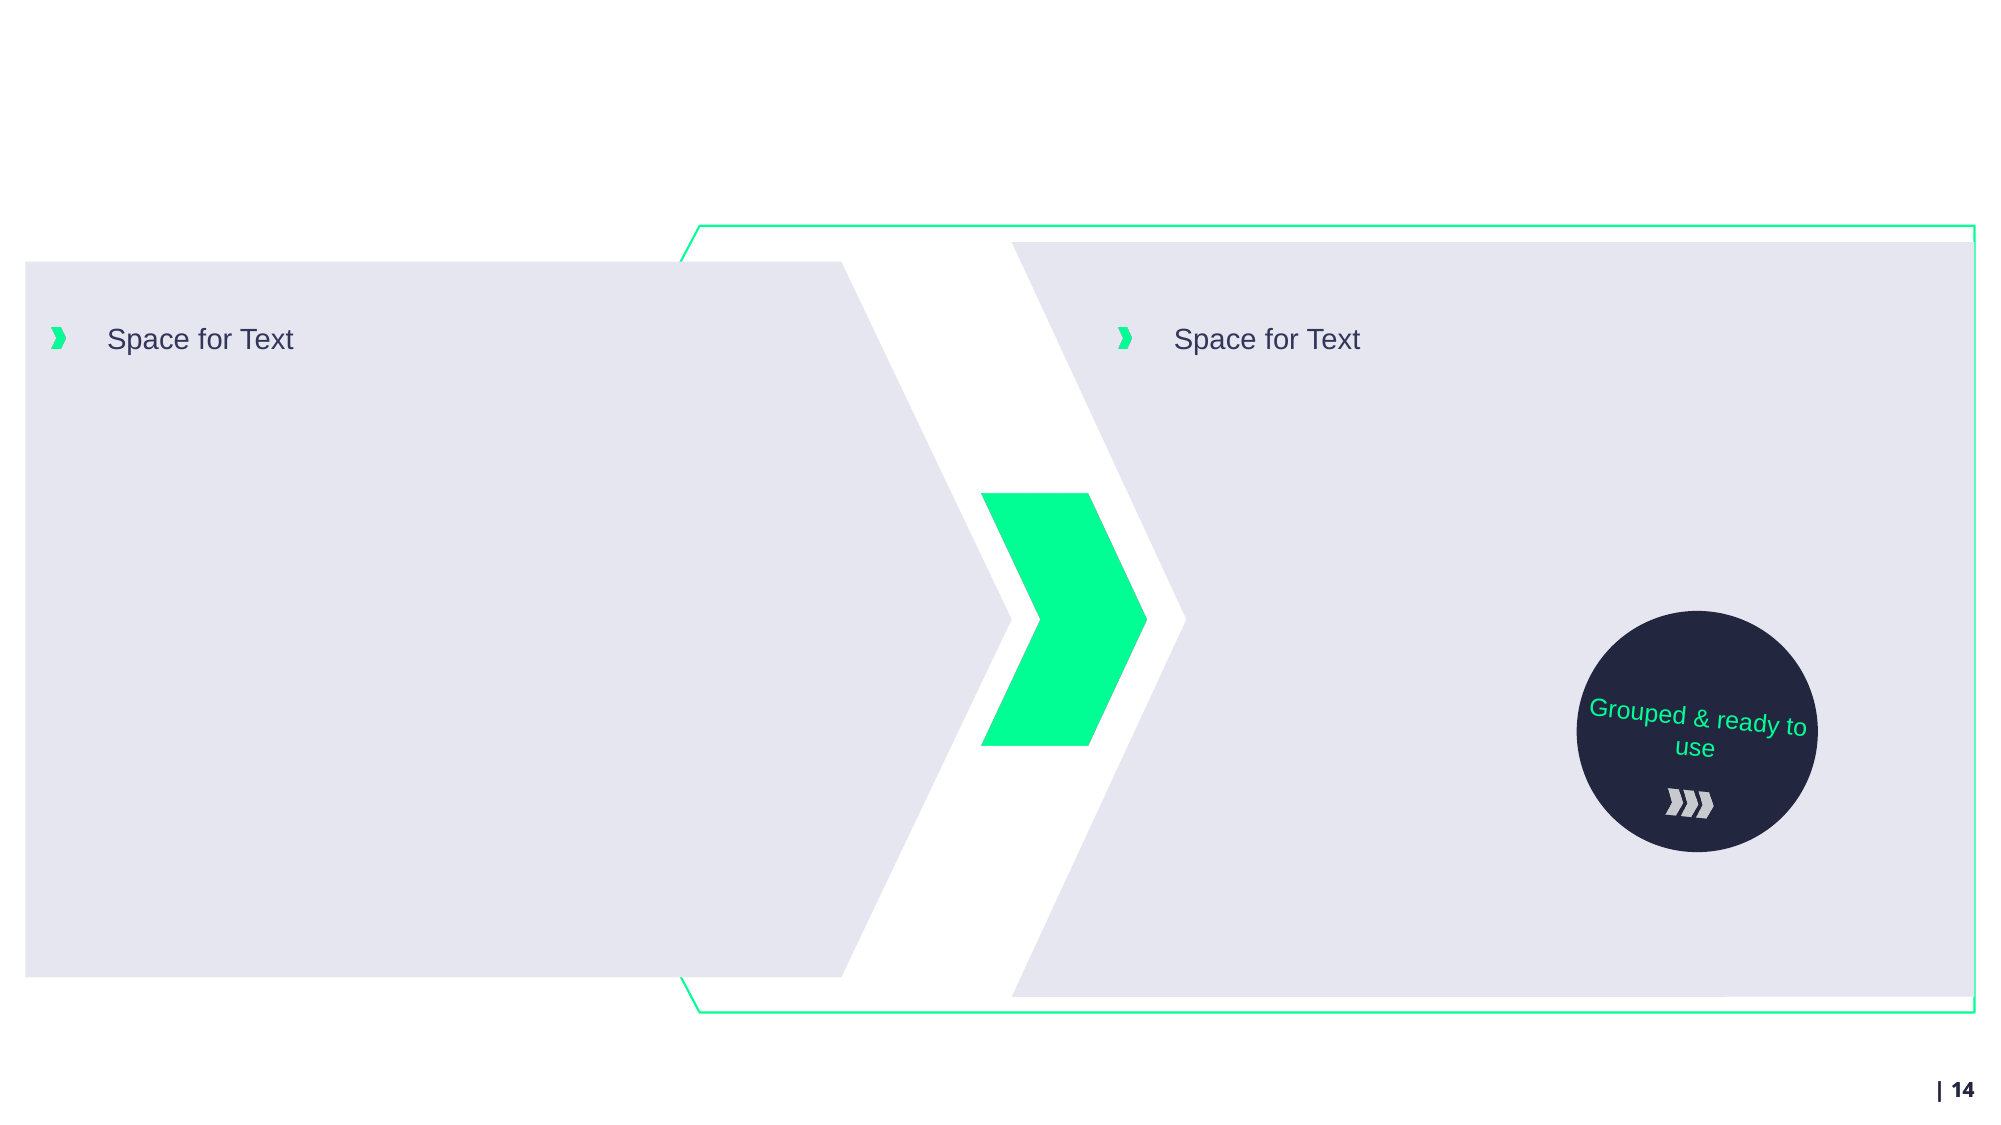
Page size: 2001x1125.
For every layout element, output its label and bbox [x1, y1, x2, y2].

text_box [24, 225, 1975, 1013]
text_box [1569, 610, 1826, 853]
